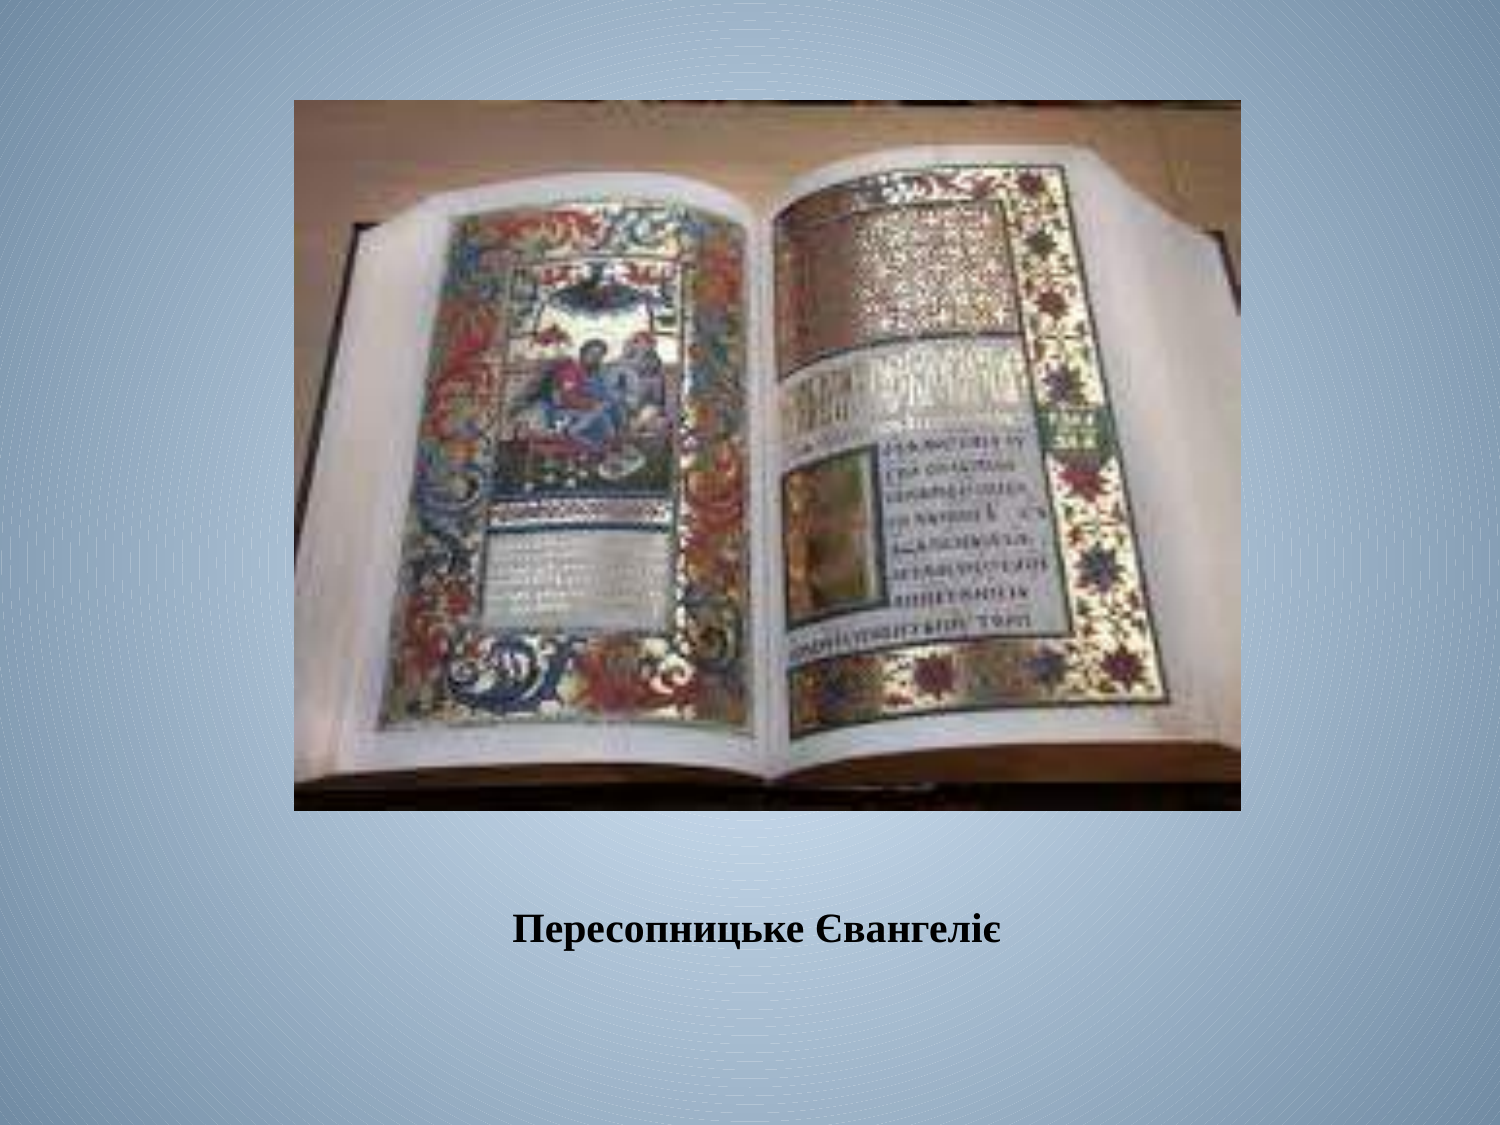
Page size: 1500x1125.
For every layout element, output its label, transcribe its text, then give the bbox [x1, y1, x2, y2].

picture [293, 100, 1241, 811]
list Пересопницьке Євангеліє [289, 893, 1190, 1026]
